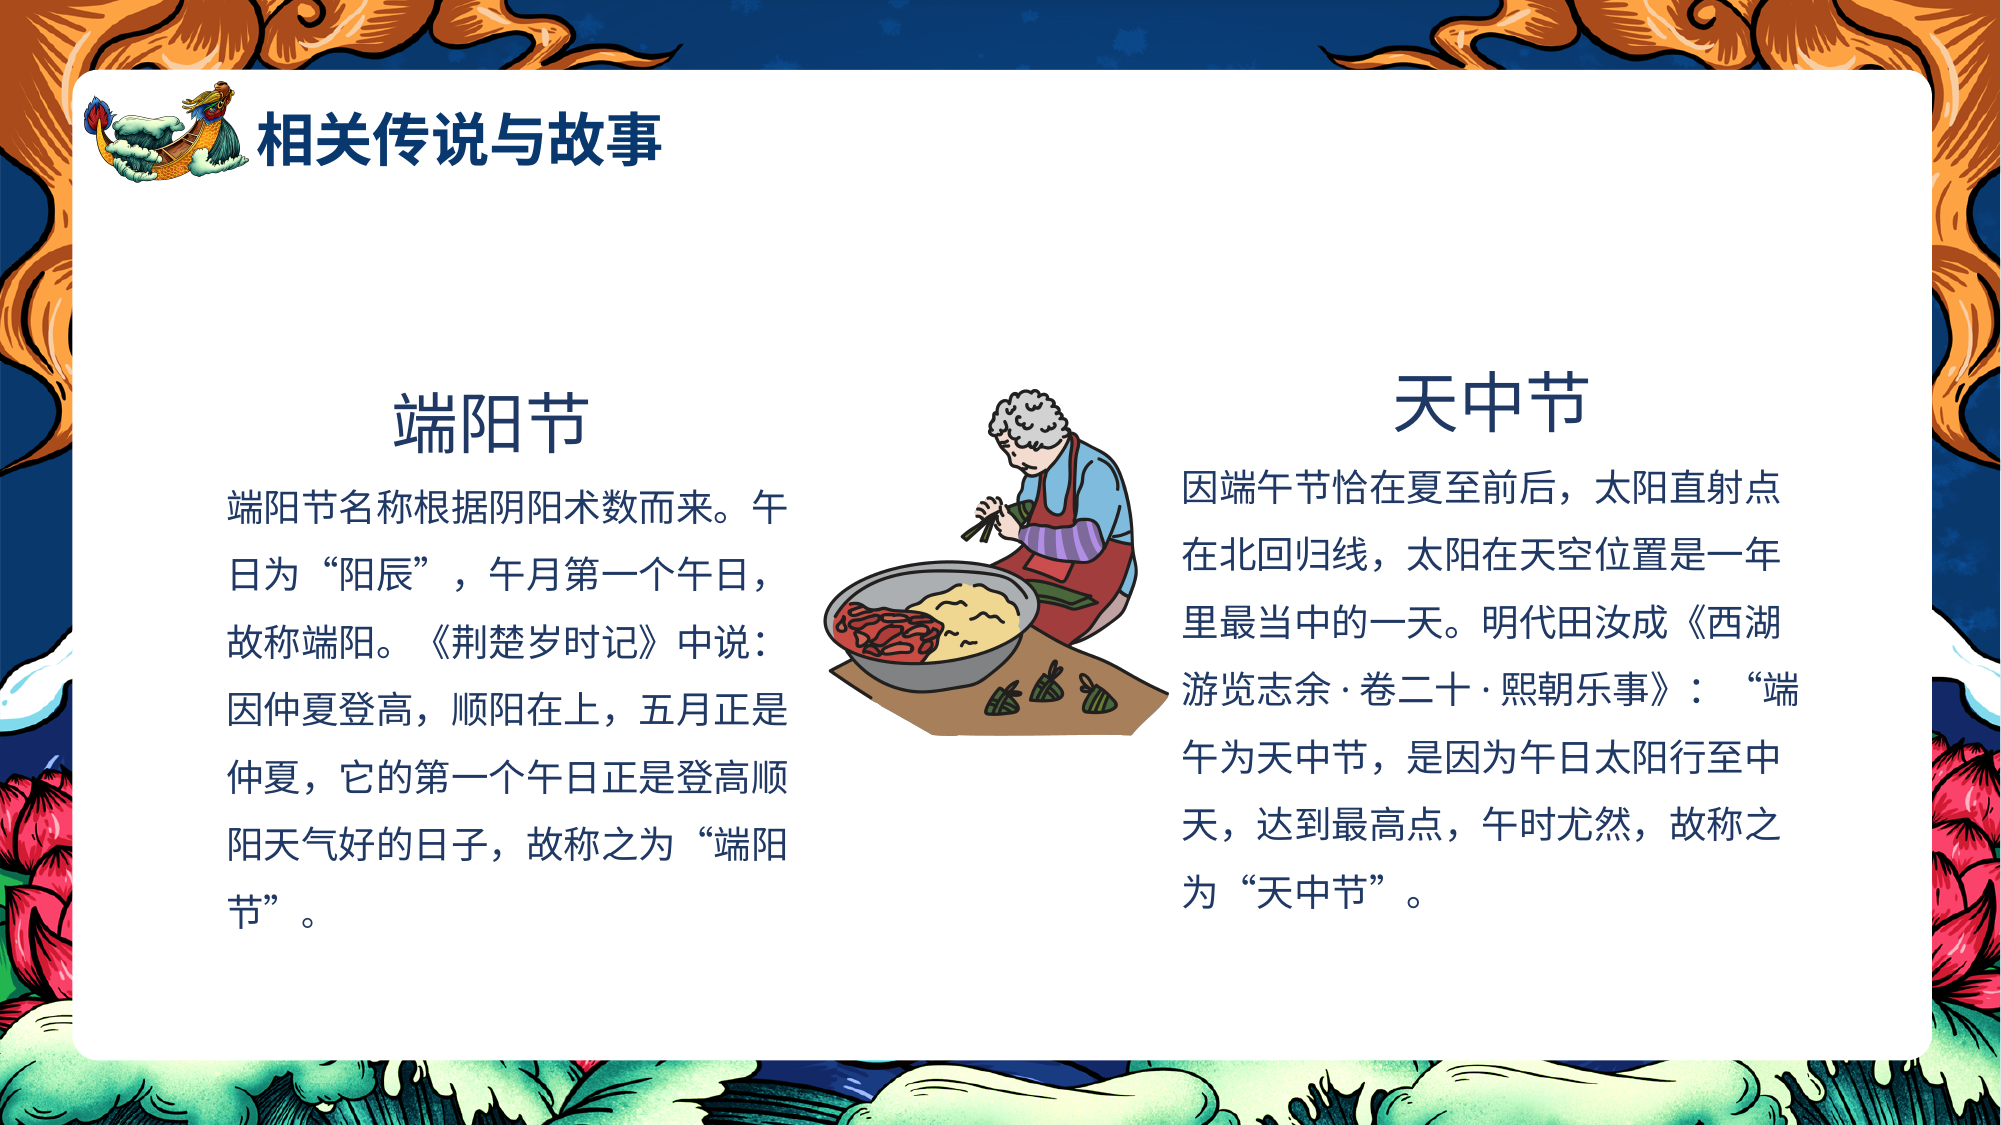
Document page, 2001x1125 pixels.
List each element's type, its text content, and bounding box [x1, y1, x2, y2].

picture [1804, 1117, 1815, 1125]
text_box 天中节 因端午节恰在夏至前后，太阳直射点在北回归线，太阳在天空位置是一年里最当中的一天。明代田汝成《西湖游览志余·卷二十·熙朝乐事》：“端午为天中节，是因为午日太阳行至中天，达到最高点，午时尤然，故称之为“天中节”。 [1166, 313, 1829, 922]
picture [313, 1119, 321, 1125]
text_box 相关传说与故事 [241, 95, 679, 181]
text_box 端阳节 端阳节名称根据阴阳术数而来。午日为“阳辰”，午月第一个午日，故称端阳。《荆楚岁时记》中说：因仲夏登高，顺阳在上，五月正是仲夏，它的第一个午日正是登高顺阳天气好的日子，故称之为“端阳节”。 [211, 334, 833, 942]
picture [0, 0, 2001, 1125]
